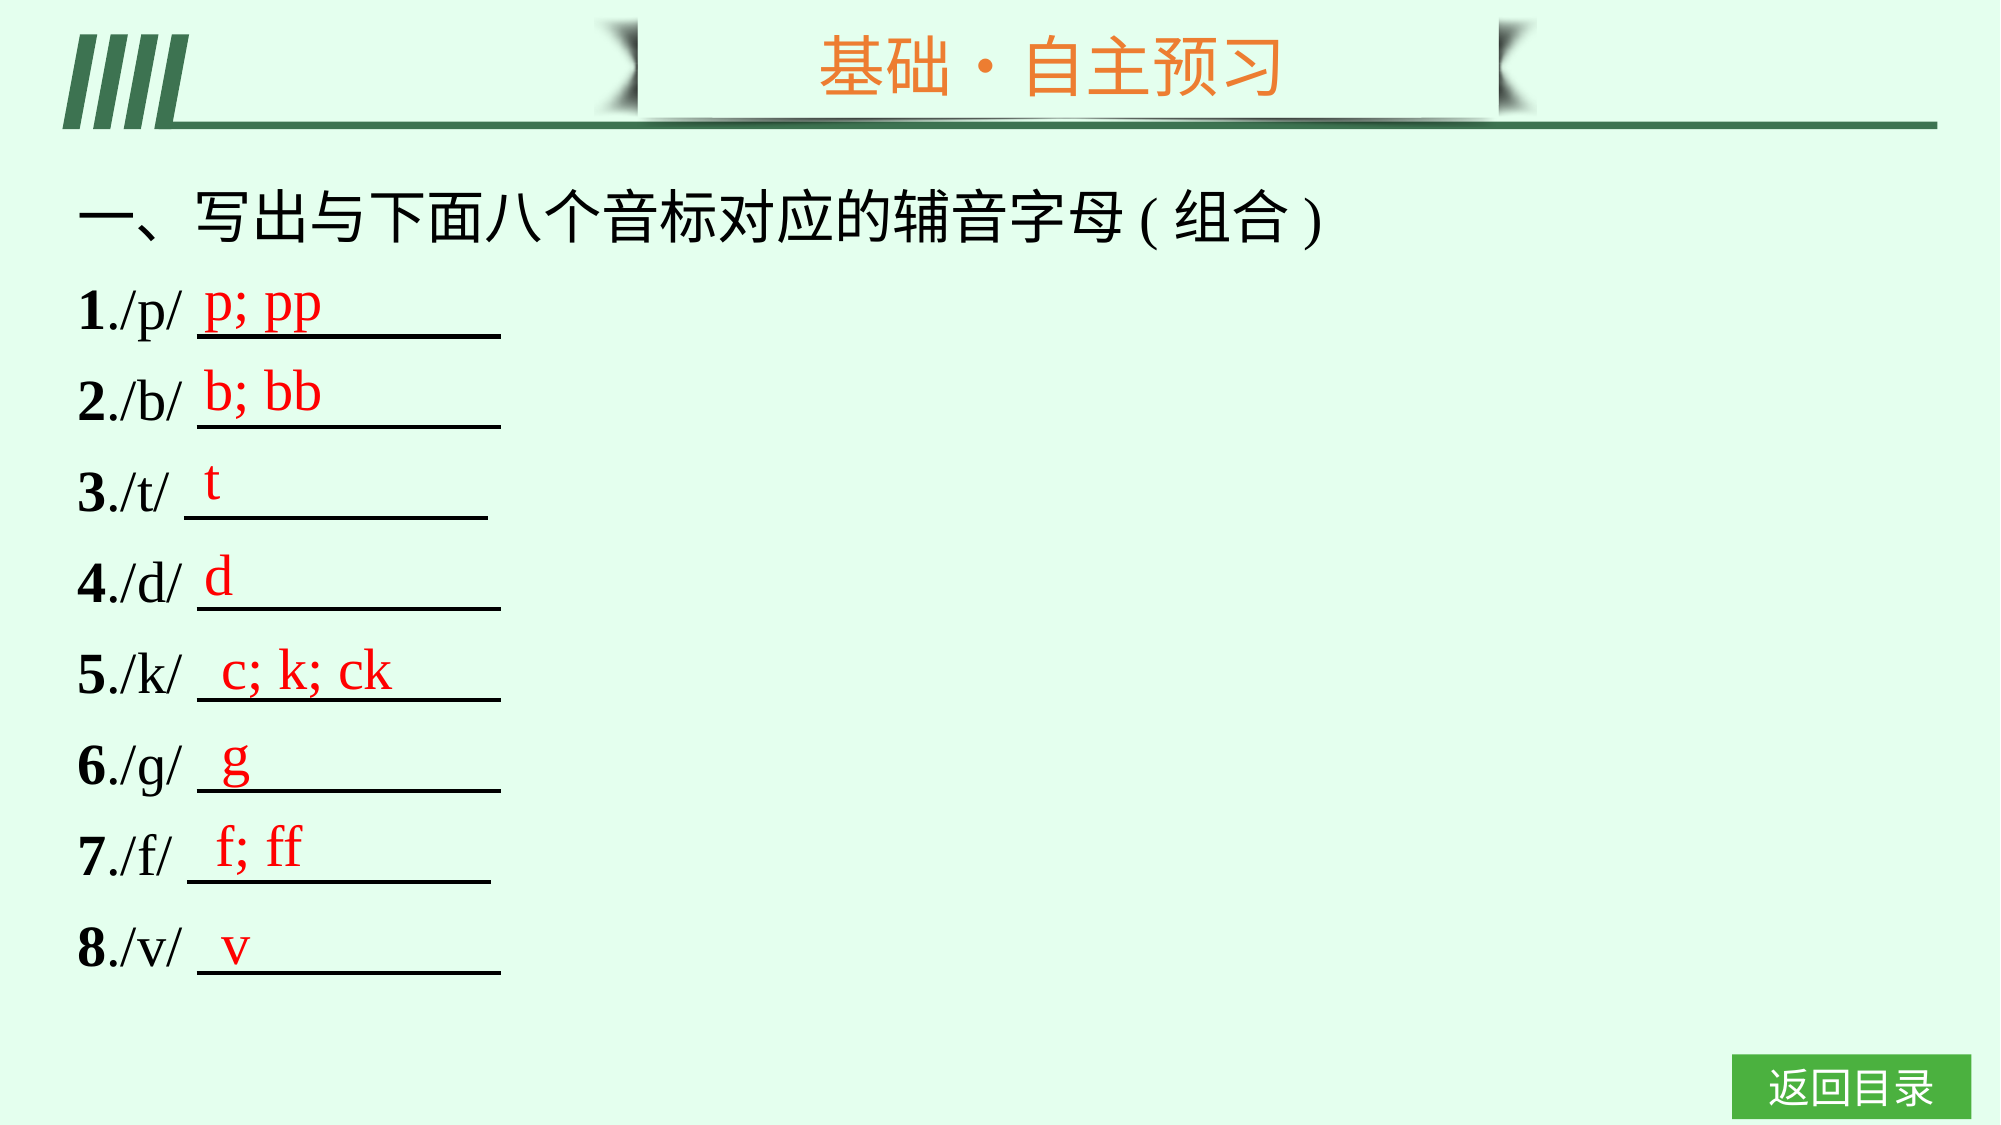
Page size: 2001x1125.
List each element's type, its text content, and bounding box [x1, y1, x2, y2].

text_box p; pp [189, 240, 339, 330]
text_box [62, 34, 1938, 130]
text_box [594, 16, 1537, 127]
text_box b; bb [189, 330, 339, 429]
text_box d [189, 515, 249, 615]
text_box g [206, 695, 266, 786]
text_box f; ff [200, 786, 390, 886]
text_box t [189, 419, 236, 515]
text_box c; k; ck [206, 609, 409, 709]
text_box 一、写出与下面八个音标对应的辅音字母(组合) 1./p/ 2./b/ 3./t/ 4./d/ 5./k/ 6./ɡ/ 7./f/ 8./v/ [62, 152, 1938, 986]
text_box v [206, 884, 266, 984]
